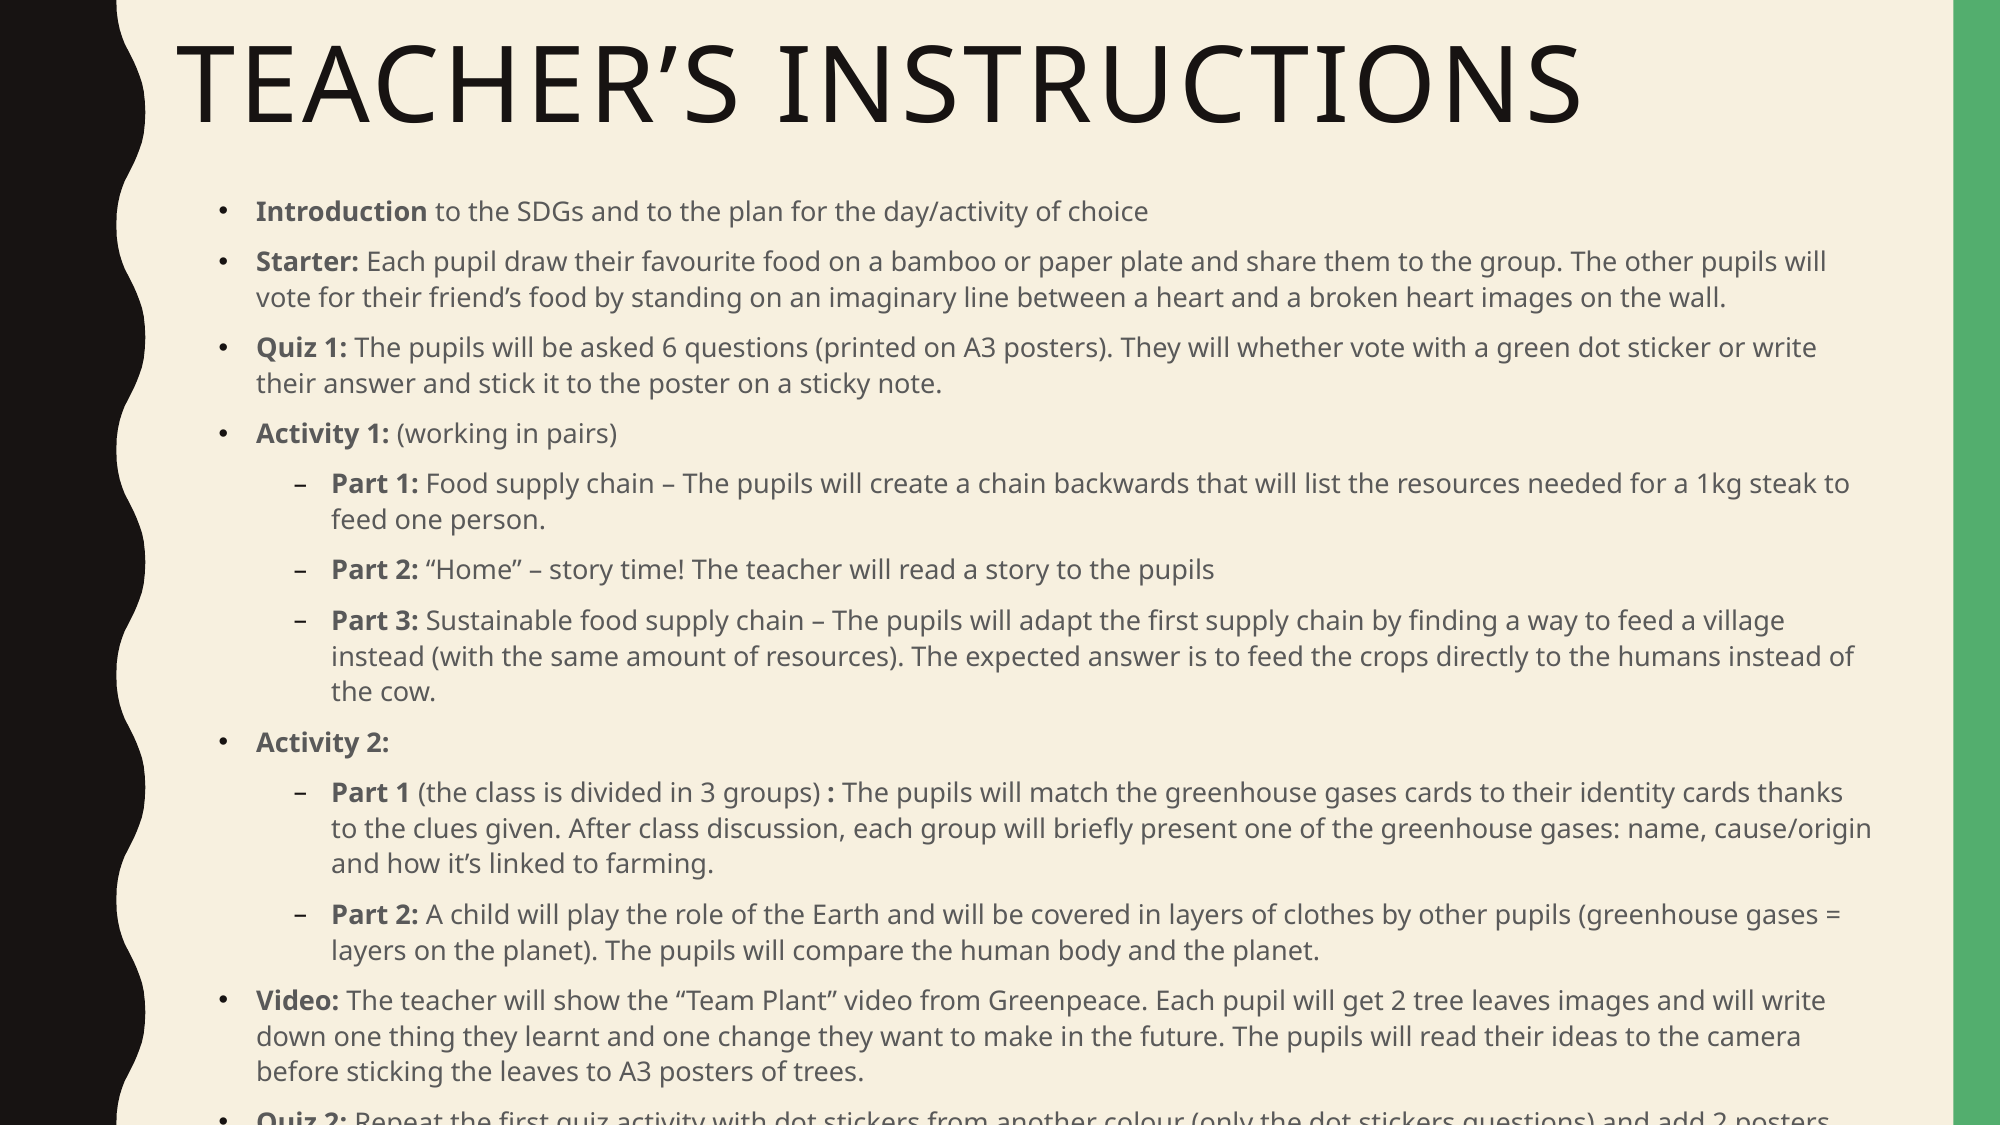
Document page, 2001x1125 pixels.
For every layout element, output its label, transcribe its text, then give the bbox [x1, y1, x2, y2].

list Introduction to the SDGs and to the plan for the day/activity of choice Starter: Each pupil draw their favourite food on a bamboo or paper plate and share them to the group. The other pupils will vote for their friend’s food by standing on an imaginary line between a heart and a broken heart images on the wall. Quiz 1: The pupils will be asked 6 questions (printed on A3 posters). They will whether vote with a green dot sticker or write their answer and stick it to the poster on a sticky note. Activity 1: (working in pairs) Part 1: Food supply chain – The pupils will create a chain backwards that will list the resources needed for a 1kg steak to feed one person. Part 2: “Home” – story time! The teacher will read a story to the pupils Part 3: Sustainable food supply chain – The pupils will adapt the first supply chain by finding a way to feed a village instead (with the same amount of resources). The expected answer is to feed the crops directly to the humans instead of the cow. Activity 2: Part 1 (the class is divided in 3 groups) : The pupils will match the greenhouse gases cards to their identity cards thanks to the clues given. After class discussion, each group will briefly present one of the greenhouse gases: name, cause/origin and how it’s linked to farming. Part 2: A child will play the role of the Earth and will be covered in layers of clothes by other pupils (greenhouse gases = layers on the planet). The pupils will compare the human body and the planet. Video: The teacher will show the “Team Plant” video from Greenpeace. Each pupil will get 2 tree leaves images and will write down one thing they learnt and one change they want to make in the future. The pupils will read their ideas to the camera before sticking the leaves to A3 posters of trees. Quiz 2: Repeat the first quiz activity with dot stickers from another colour (only the dot stickers questions) and add 2 posters where they can write their favourite part of the day and their least favourite part of the day. [203, 183, 1889, 1093]
title Teacher’s instructions [161, 23, 1979, 260]
